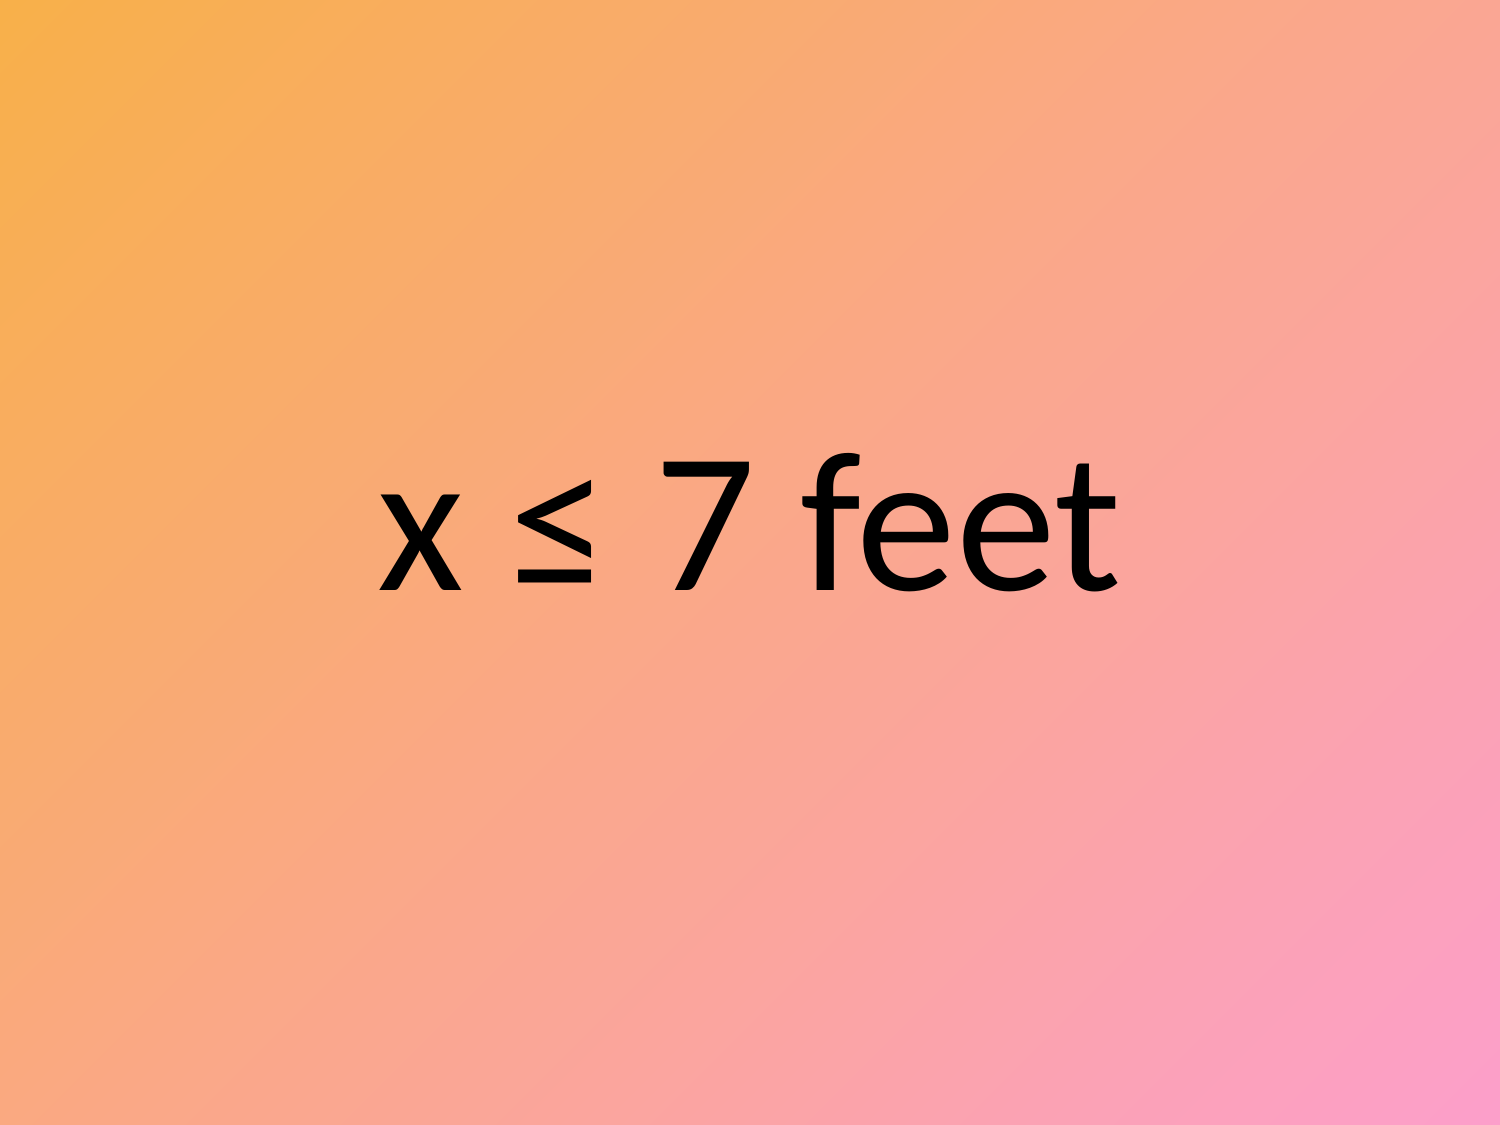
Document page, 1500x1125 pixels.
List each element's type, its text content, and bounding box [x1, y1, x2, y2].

list x ≤ 7 feet [74, 382, 1426, 1125]
